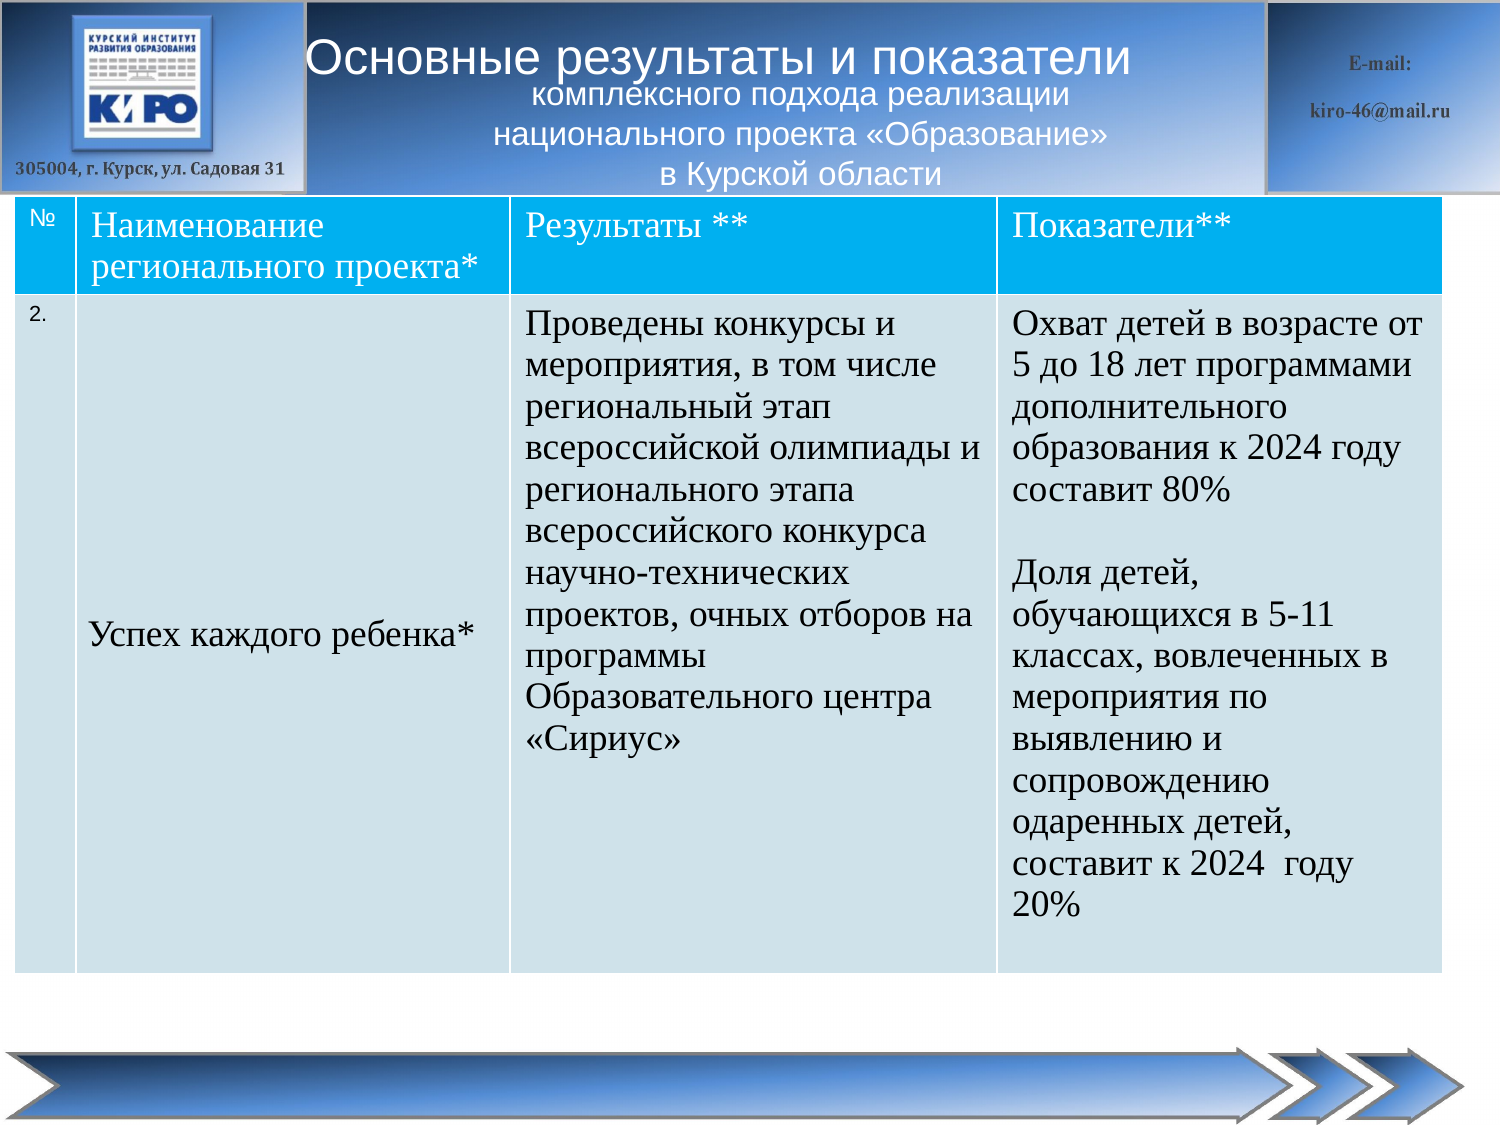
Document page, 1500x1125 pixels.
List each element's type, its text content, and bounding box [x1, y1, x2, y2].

text_box комплексного подхода реализации национального проекта «Образование» в Курской области [159, 64, 1443, 182]
picture [0, 0, 1500, 1125]
table_cell Успех каждого ребенка* [77, 295, 509, 973]
table_cell Проведены конкурсы и мероприятия, в том числе региональный этап всероссийской олимпиады и регионального этапа всероссийского конкурса научно-технических проектов, очных отборов на программы Образовательного центра «Сириус» [511, 295, 996, 973]
table_header № [15, 197, 75, 294]
table_header Результаты ** [511, 197, 996, 294]
table_header Наименование регионального проекта* [77, 197, 509, 294]
table_cell Охват детей в возрасте от 5 до 18 лет программами дополнительного образования к 2024 году составит 80% Доля детей, обучающихся в 5-11 классах, вовлеченных в мероприятия по выявлению и сопровождению одаренных детей, составит к 2024 году 20% [998, 295, 1442, 973]
text_box Основные результаты и показатели [289, 16, 1459, 113]
table_cell 2. [15, 295, 75, 973]
table_header Показатели** [998, 197, 1442, 294]
